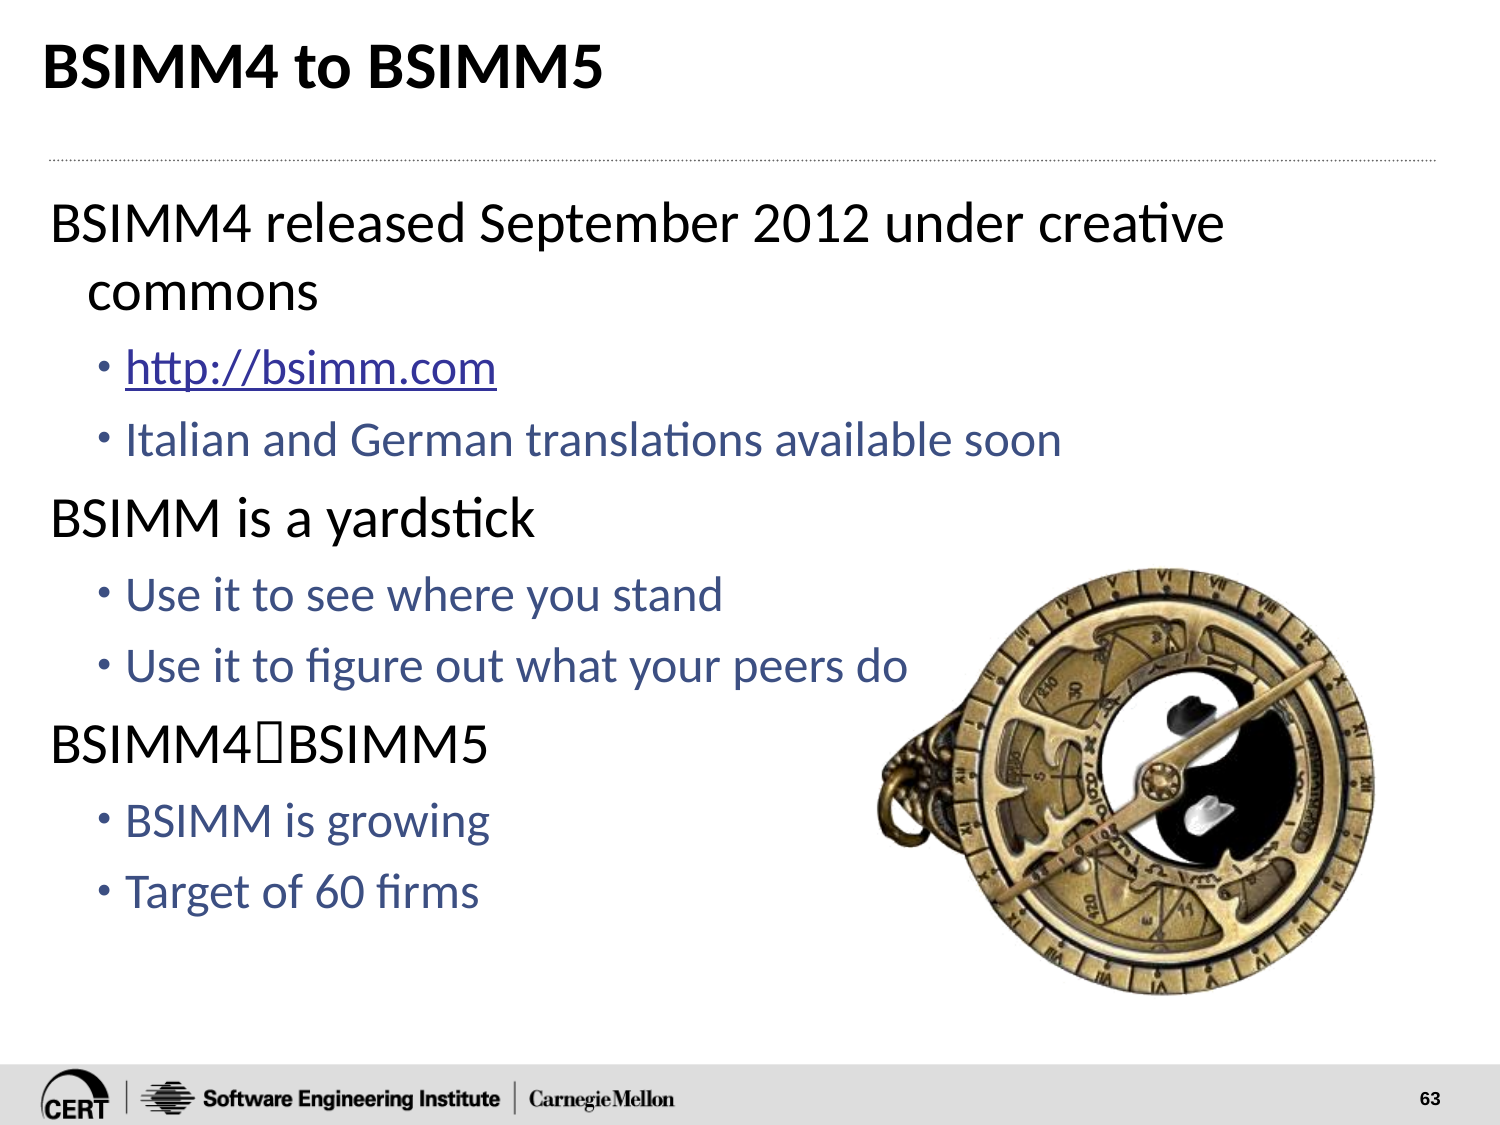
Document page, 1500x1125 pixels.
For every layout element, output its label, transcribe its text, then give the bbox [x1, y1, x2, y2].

list BSIMM4 released September 2012 under creative commons http://bsimm.com Italian and German translations available soon BSIMM is a yardstick Use it to see where you stand Use it to figure out what your peers do BSIMM4BSIMM5 BSIMM is growing Target of 60 firms [49, 187, 1438, 1001]
picture [24, 1065, 688, 1125]
title BSIMM4 to BSIMM5 [42, 37, 1434, 155]
picture [838, 561, 1441, 1005]
